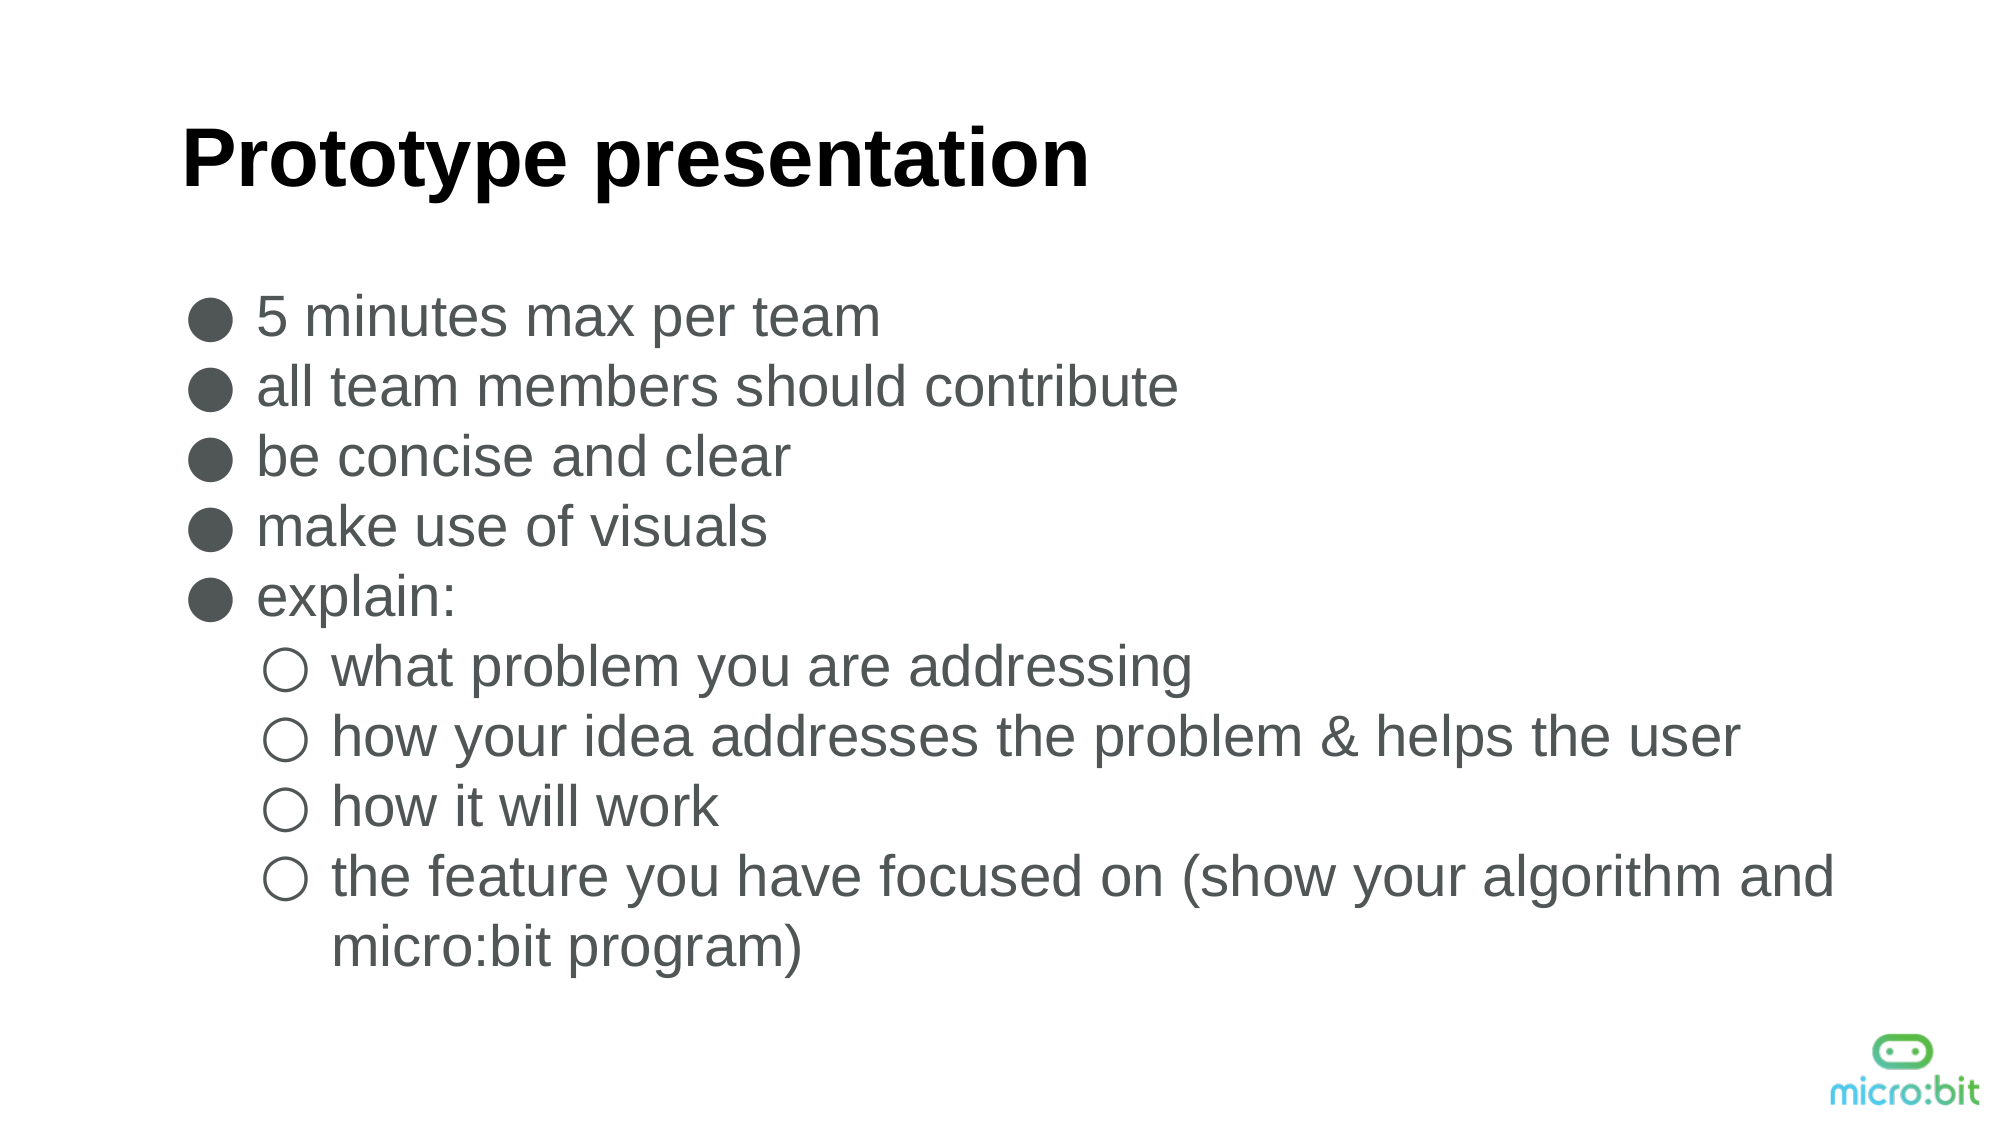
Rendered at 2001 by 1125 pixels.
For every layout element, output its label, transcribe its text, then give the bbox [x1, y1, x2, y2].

text_box Prototype presentation 5 minutes max per team all team members should contribute be concise and clear make use of visuals explain: what problem you are addressing how your idea addresses the problem & helps the user how it will work the feature you have focused on (show your algorithm and micro:bit program) [165, 10, 1952, 834]
picture [1830, 1029, 1980, 1106]
